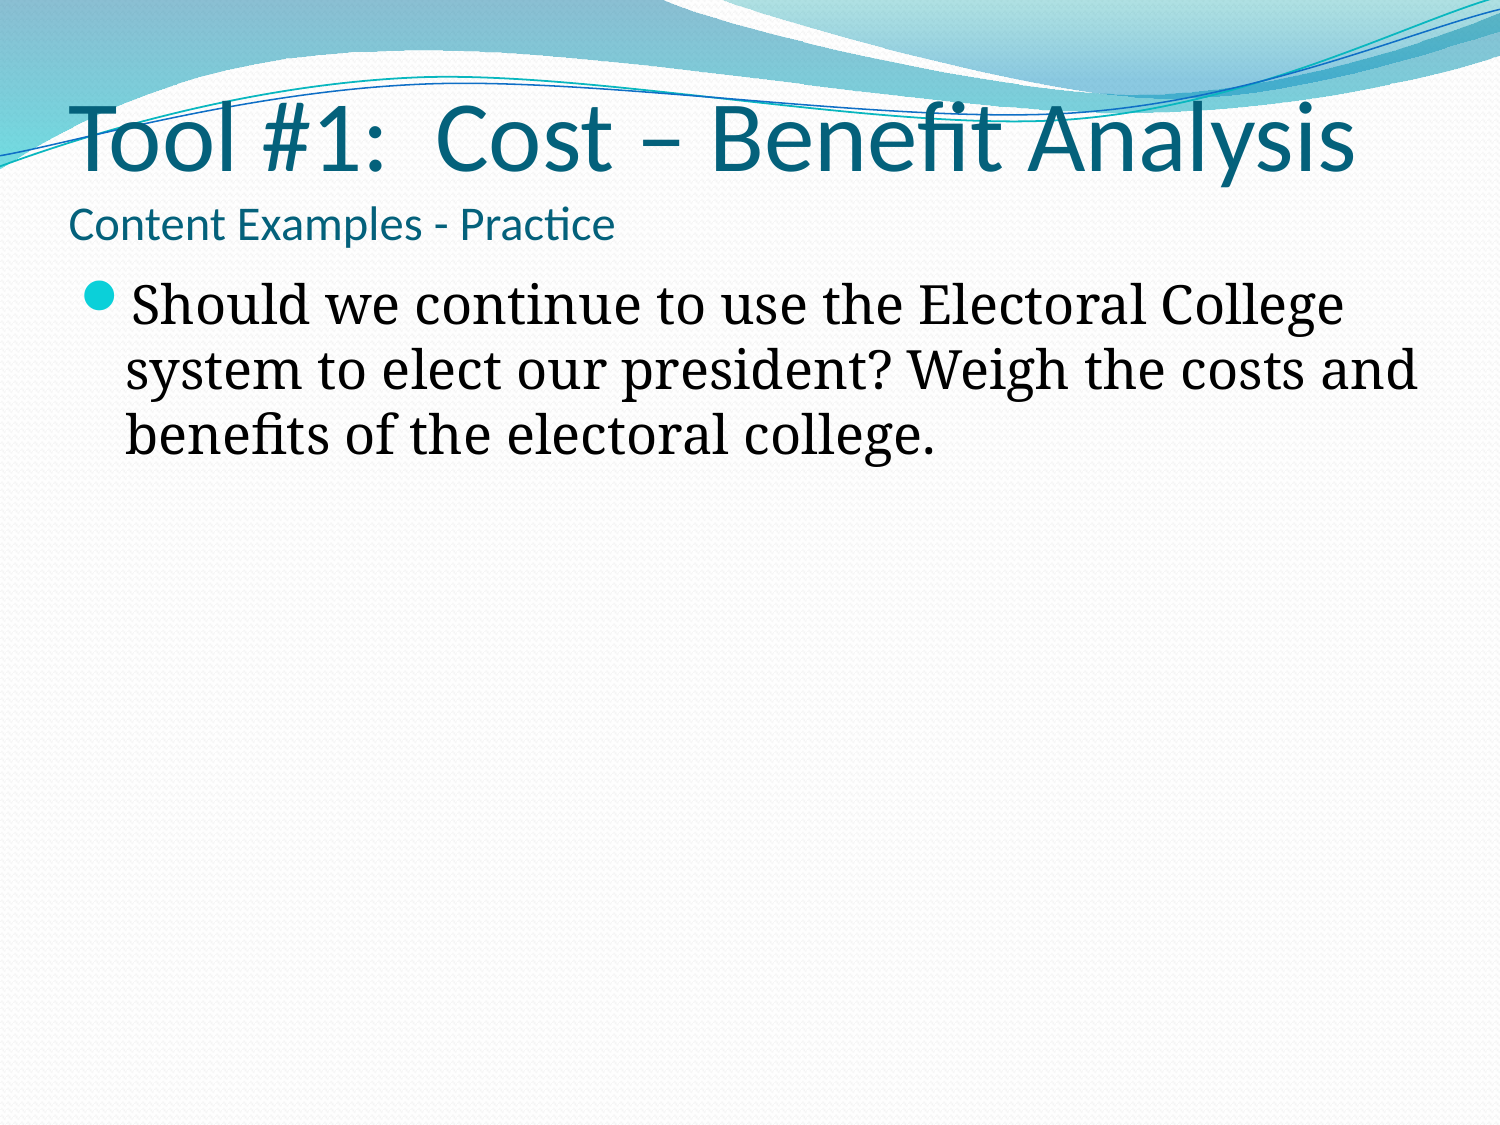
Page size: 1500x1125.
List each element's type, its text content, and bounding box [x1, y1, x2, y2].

title Tool #1: Cost – Benefit Analysis Content Examples - Practice [68, 62, 1419, 250]
list Should we continue to use the Electoral College system to elect our president? Weigh the costs and benefits of the electoral college. [65, 262, 1453, 1005]
